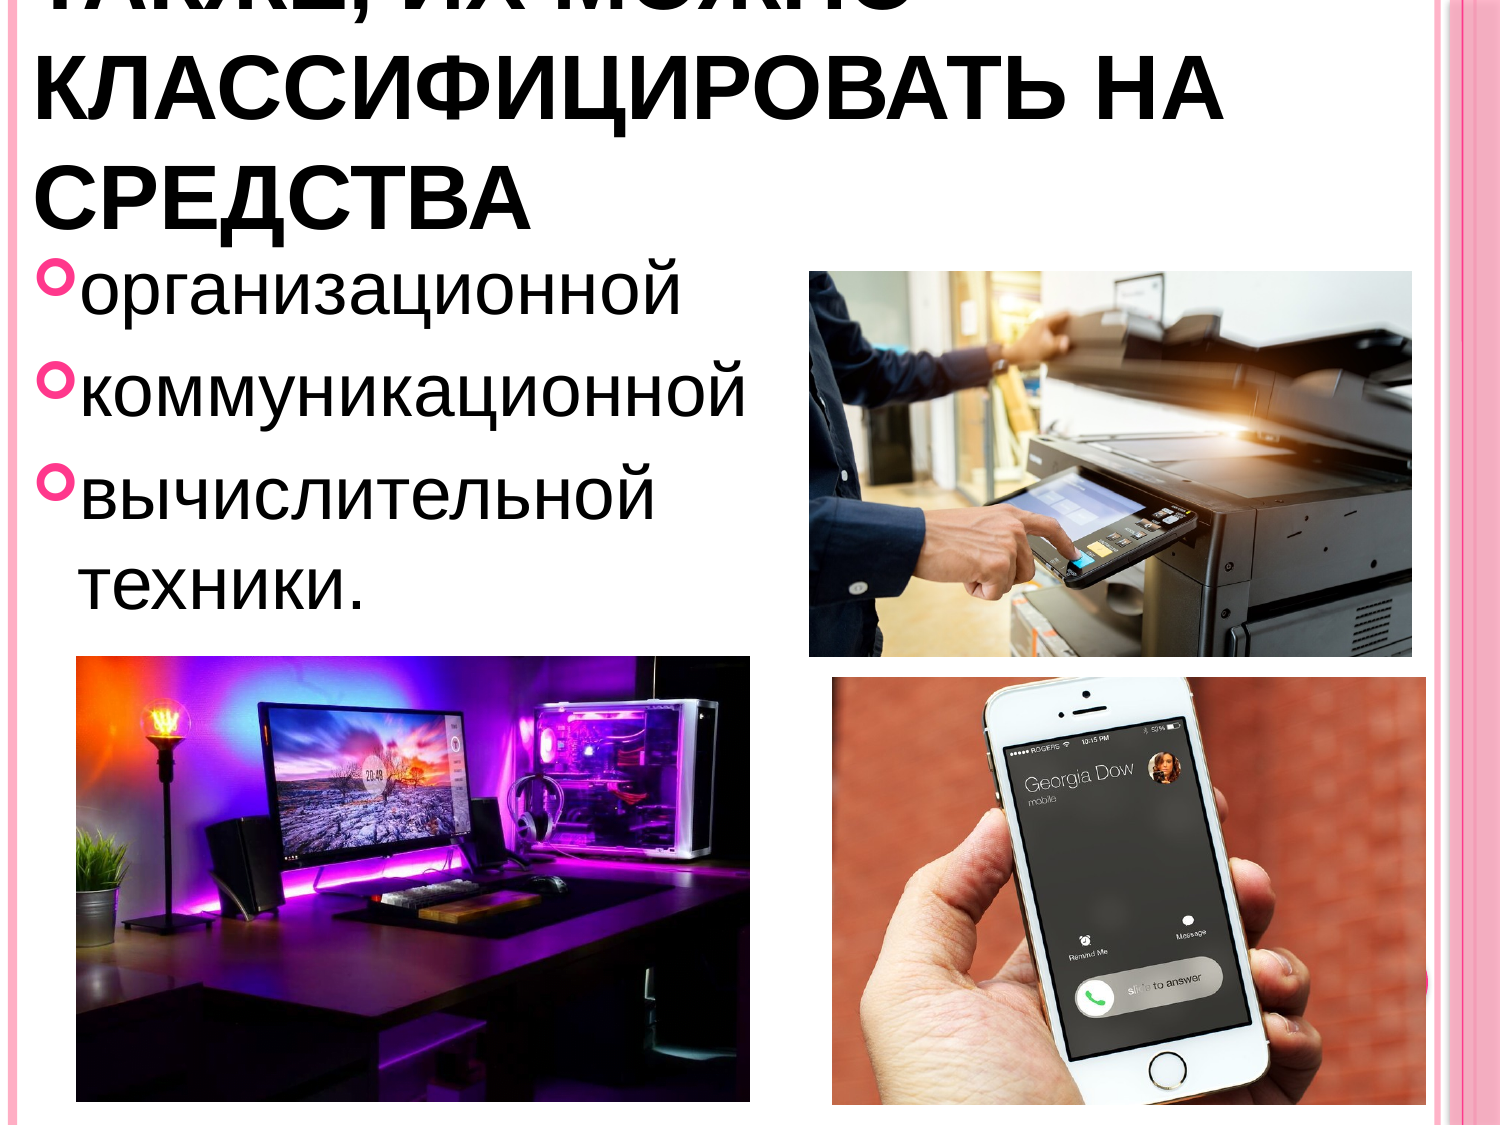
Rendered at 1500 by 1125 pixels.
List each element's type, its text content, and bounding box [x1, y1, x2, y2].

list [808, 271, 1412, 658]
title Также, их можно классифицировать на средства [17, 19, 1436, 256]
picture [76, 656, 751, 1102]
list организационной коммуникационной вычислительной техники. [17, 231, 786, 787]
picture [832, 677, 1427, 1106]
